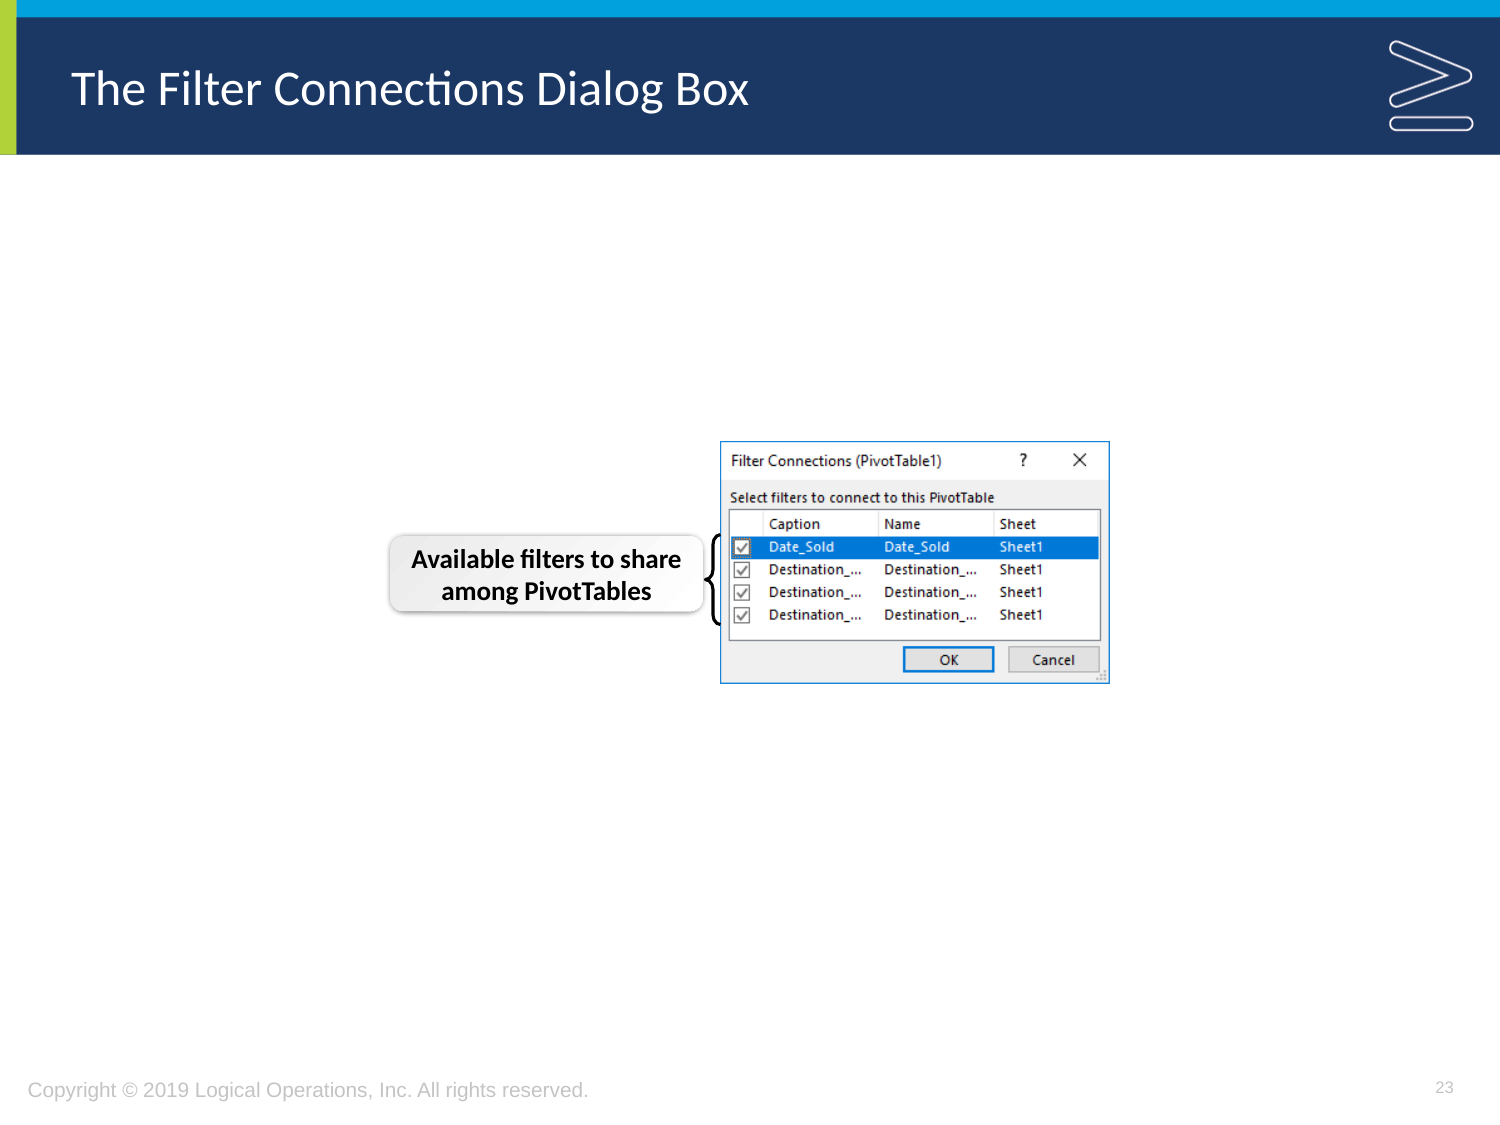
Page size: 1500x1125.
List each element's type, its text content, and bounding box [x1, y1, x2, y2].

picture [0, 0, 56, 155]
picture [1350, 18, 1500, 155]
slide_number 23 [1118, 1057, 1469, 1118]
title The Filter Connections Dialog Box [56, 16, 1350, 155]
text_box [389, 441, 1110, 684]
